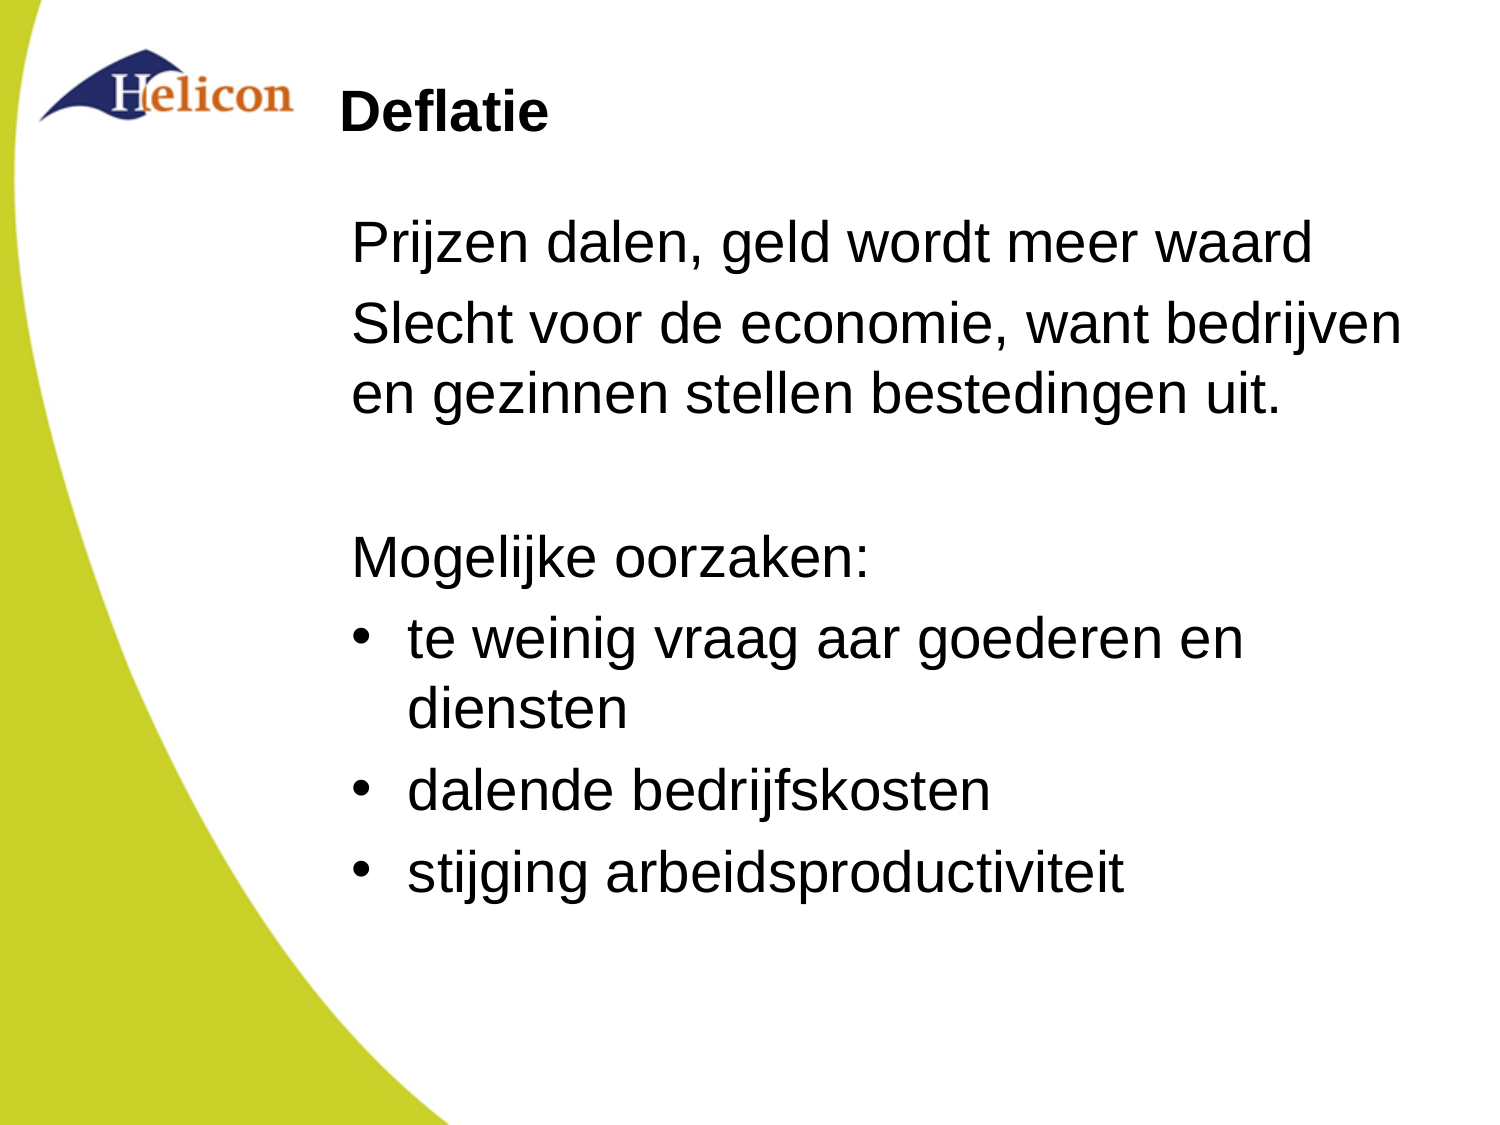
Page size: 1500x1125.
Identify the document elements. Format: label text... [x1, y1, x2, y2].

list Prijzen dalen, geld wordt meer waard Slecht voor de economie, want bedrijven en gezinnen stellen bestedingen uit. Mogelijke oorzaken: te weinig vraag aar goederen en diensten dalende bedrijfskosten stijging arbeidsproductiviteit [336, 196, 1425, 1005]
title Deflatie [324, 54, 1415, 161]
picture [0, 0, 1500, 1125]
